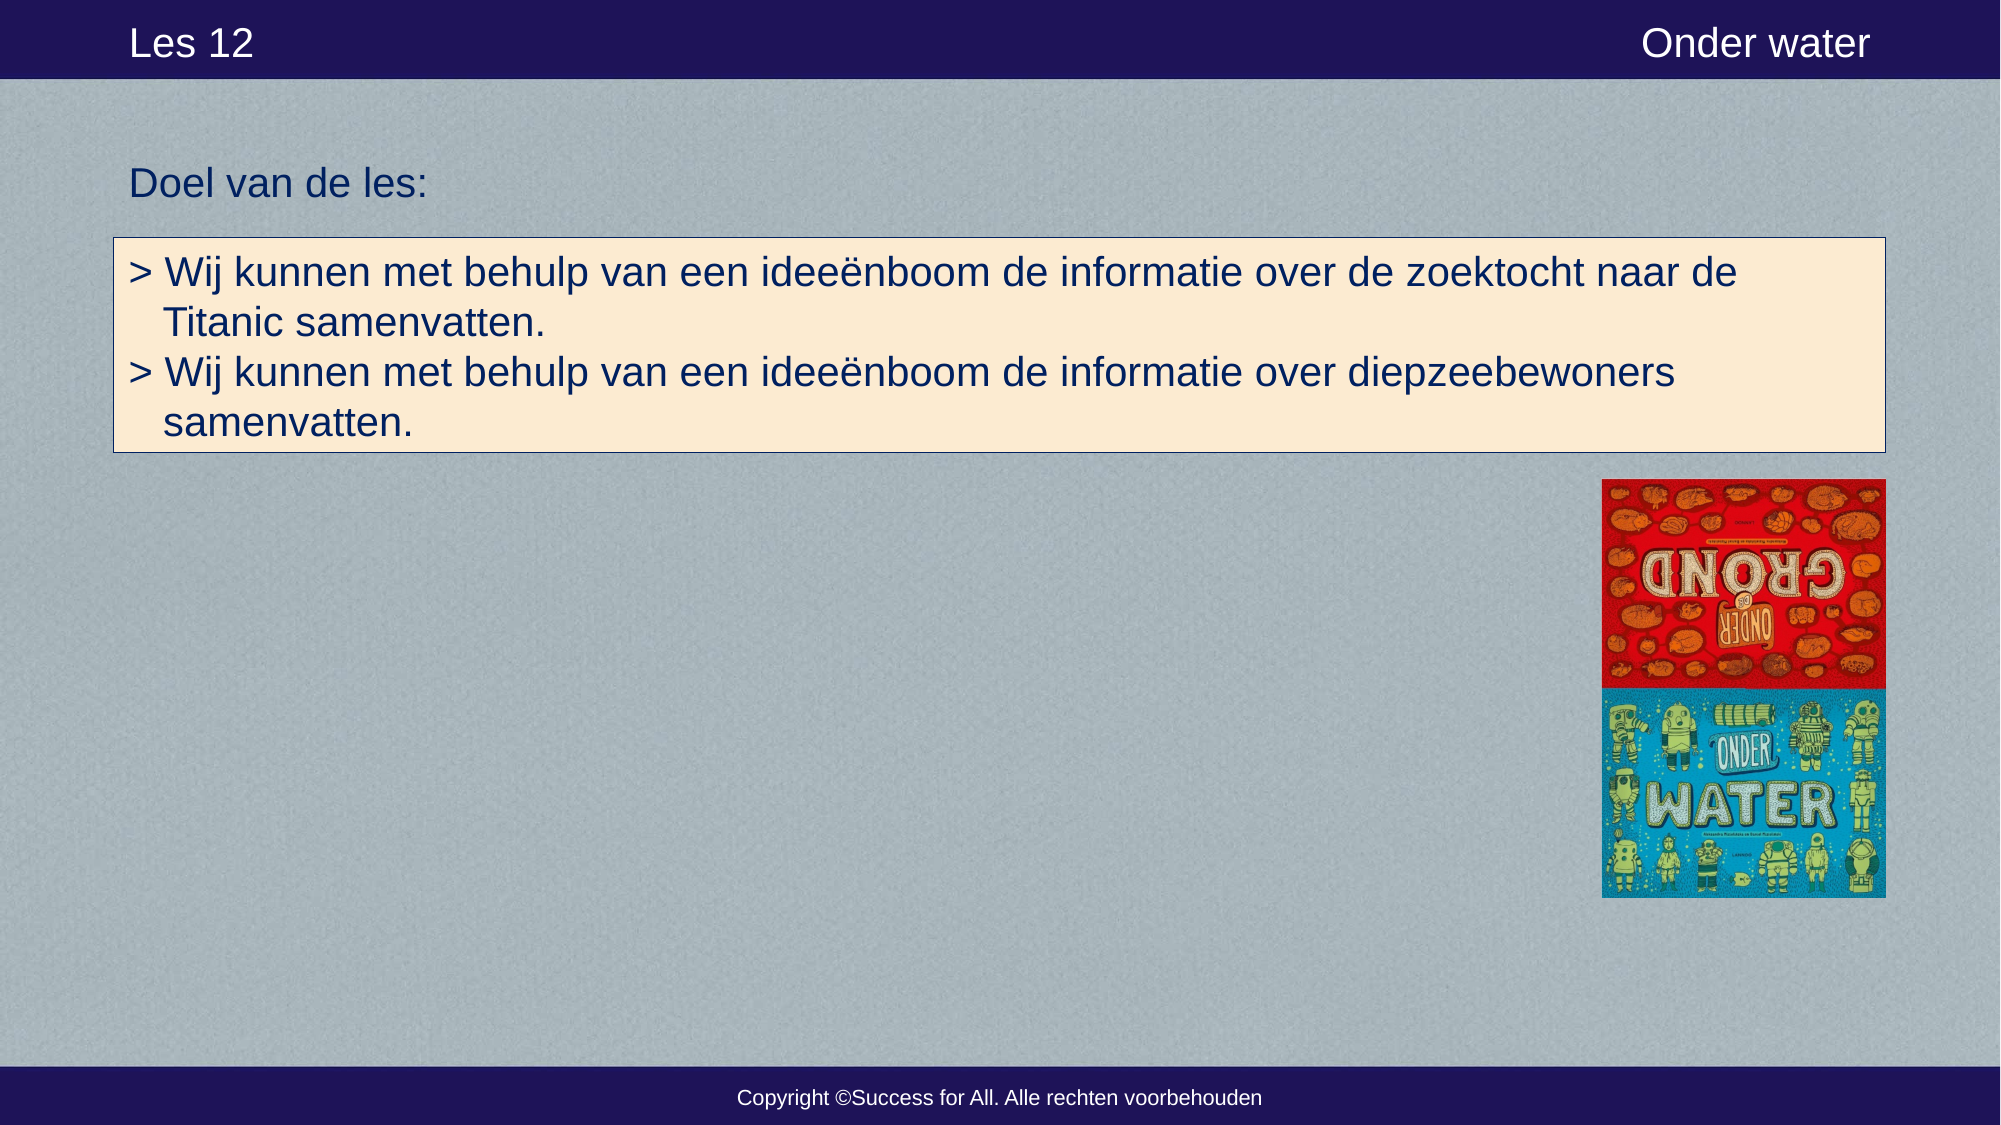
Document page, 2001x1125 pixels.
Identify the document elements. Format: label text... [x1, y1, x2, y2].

text_box Doel van de les: [113, 148, 1635, 214]
text_box Les 12 [114, 8, 354, 73]
picture [0, 0, 2001, 1125]
text_box > Wij kunnen met behulp van een ideeënboom de informatie over de zoektocht naar de Titanic samenvatten. > Wij kunnen met behulp van een ideeënboom de informatie over diepzeebewoners samenvatten. [113, 237, 1886, 453]
text_box Onder water [999, 8, 1886, 73]
text_box Copyright ©Success for All. Alle rechten voorbehouden [0, 1076, 2000, 1125]
